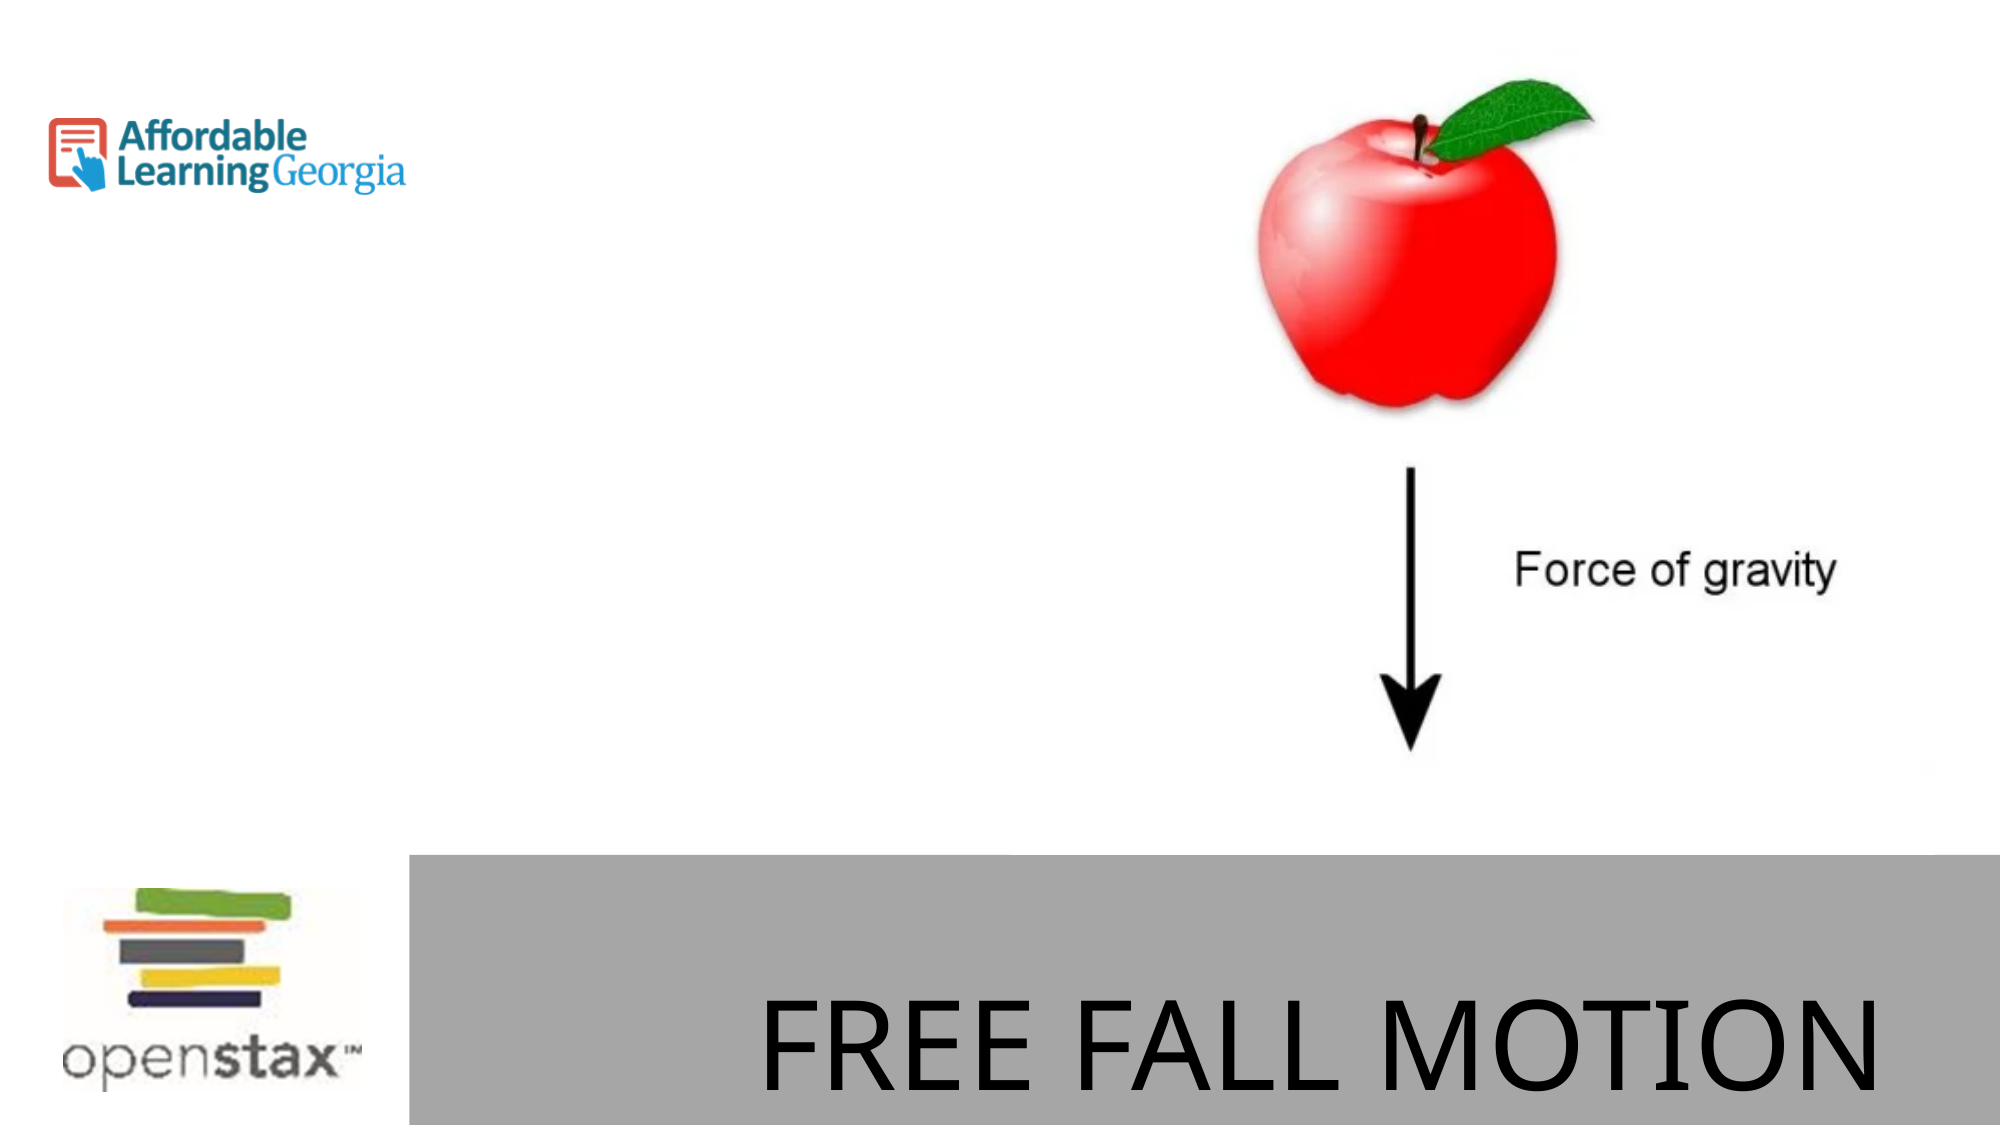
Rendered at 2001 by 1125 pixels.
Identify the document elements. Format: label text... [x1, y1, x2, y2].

picture [47, 118, 410, 196]
title FREE FALL MOTION [409, 854, 2000, 1125]
picture [63, 888, 362, 1092]
picture [1011, 49, 1934, 855]
